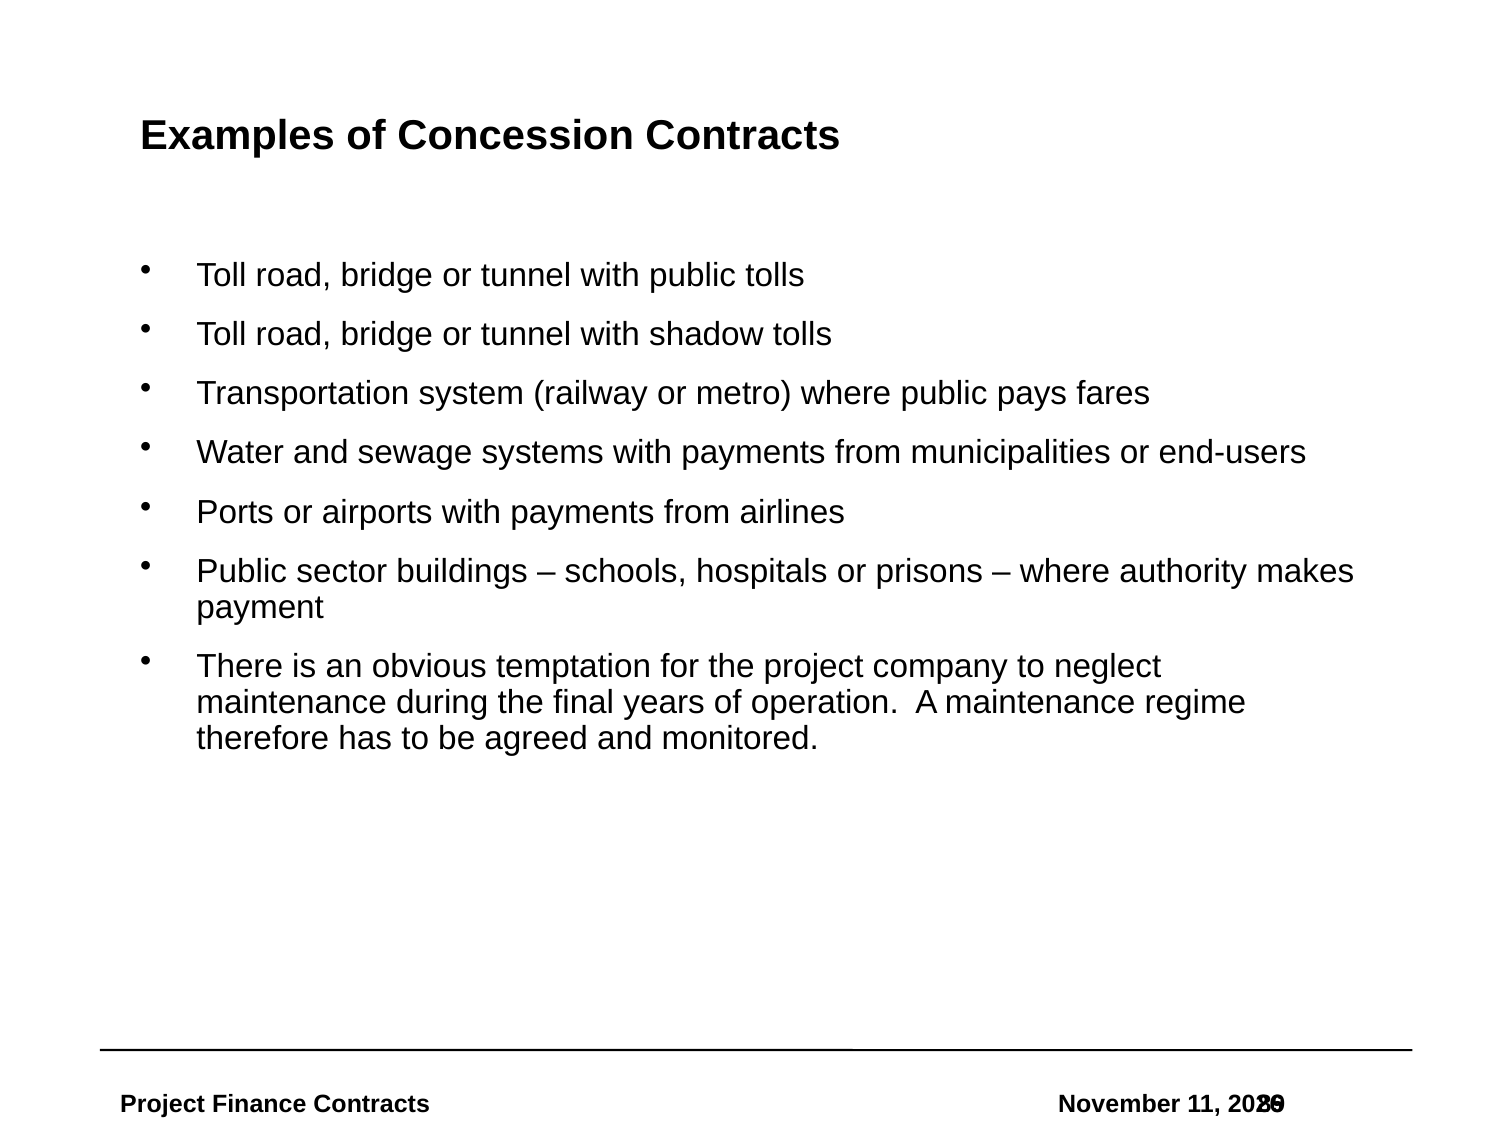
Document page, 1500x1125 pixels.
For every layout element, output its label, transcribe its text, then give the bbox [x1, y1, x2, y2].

list Toll road, bridge or tunnel with public tolls Toll road, bridge or tunnel with shadow tolls Transportation system (railway or metro) where public pays fares Water and sewage systems with payments from municipalities or end-users Ports or airports with payments from airlines Public sector buildings – schools, hospitals or prisons – where authority makes payment There is an obvious temptation for the project company to neglect maintenance during the final years of operation. A maintenance regime therefore has to be agreed and monitored. [124, 249, 1376, 1001]
title Examples of Concession Contracts [124, 99, 1288, 226]
